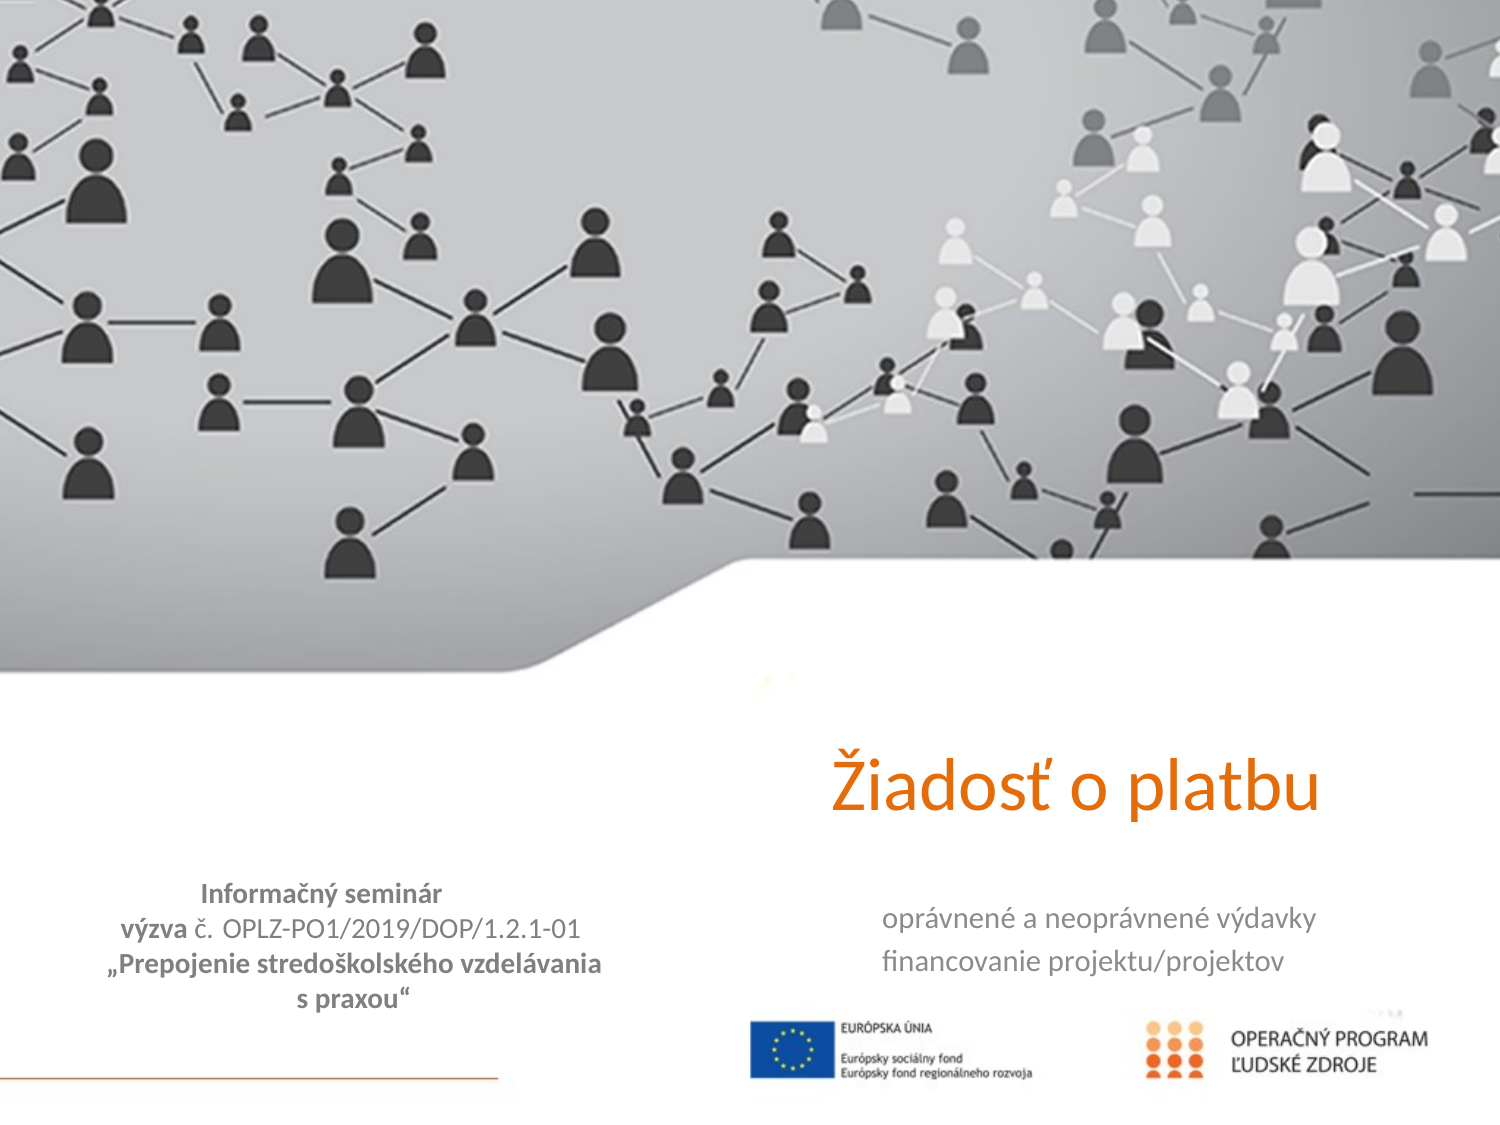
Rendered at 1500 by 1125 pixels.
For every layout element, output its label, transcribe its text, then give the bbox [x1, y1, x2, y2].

subtitle oprávnené a neoprávnené výdavky financovanie projektu/projektov [866, 890, 1426, 988]
picture [0, 0, 1500, 1125]
text_box Informačný seminár výzva č. OPLZ-PO1/2019/DOP/1.2.1-01 „Prepojenie stredoškolského vzdelávania s praxou“ [88, 867, 620, 1057]
title Žiadosť o platbu [726, 667, 1428, 894]
